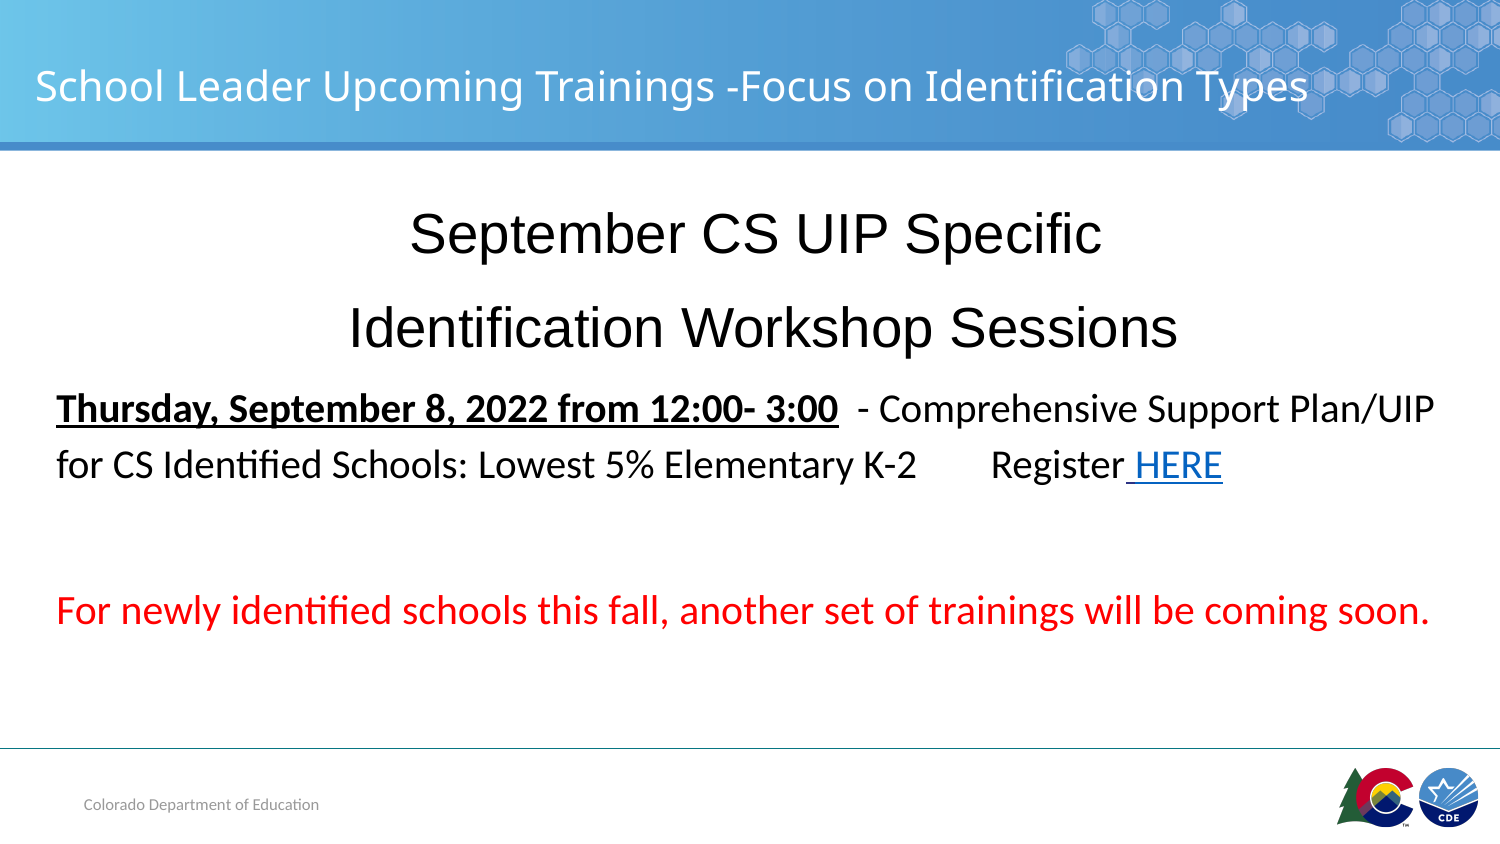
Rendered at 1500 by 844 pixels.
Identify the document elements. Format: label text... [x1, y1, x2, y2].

picture [0, 0, 1500, 151]
title School Leader Upcoming Trainings -Focus on Identification Types [34, 37, 1433, 132]
list September CS UIP Specific Identification Workshop Sessions Thursday, September 8, 2022 from 12:00- 3:00 - Comprehensive Support Plan/UIP for CS Identified Schools: Lowest 5% Elementary K-2 Register HERE For newly identified schools this fall, another set of trainings will be coming soon. [56, 187, 1473, 712]
picture [1336, 767, 1479, 828]
